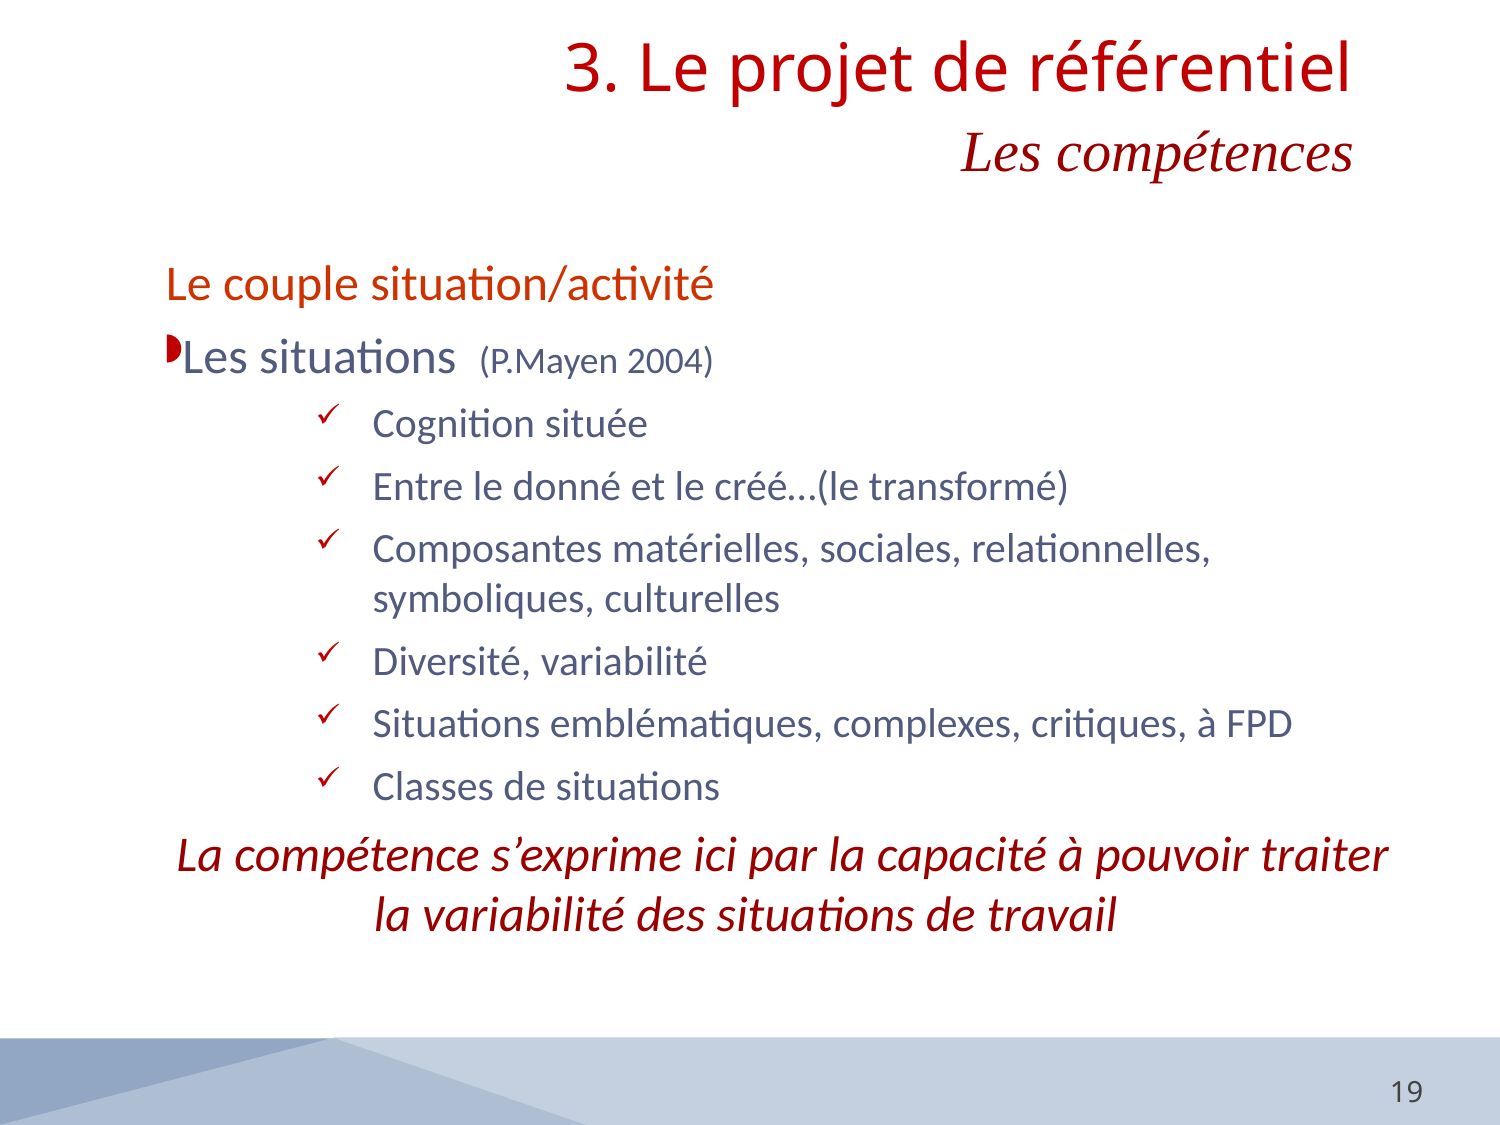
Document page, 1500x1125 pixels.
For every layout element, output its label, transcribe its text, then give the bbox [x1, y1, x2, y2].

text_box 19 [1277, 1066, 1439, 1125]
text_box 3. Le projet de référentiel Les compétences [134, 59, 1369, 150]
text_box Le couple situation/activité Les situations (P.Mayen 2004) Cognition située Entre le donné et le créé…(le transformé) Composantes matérielles, sociales, relationnelles, symboliques, culturelles Diversité, variabilité Situations emblématiques, complexes, critiques, à FPD Classes de situations La compétence s’exprime ici par la capacité à pouvoir traiter la variabilité des situations de travail [64, 243, 1415, 1035]
